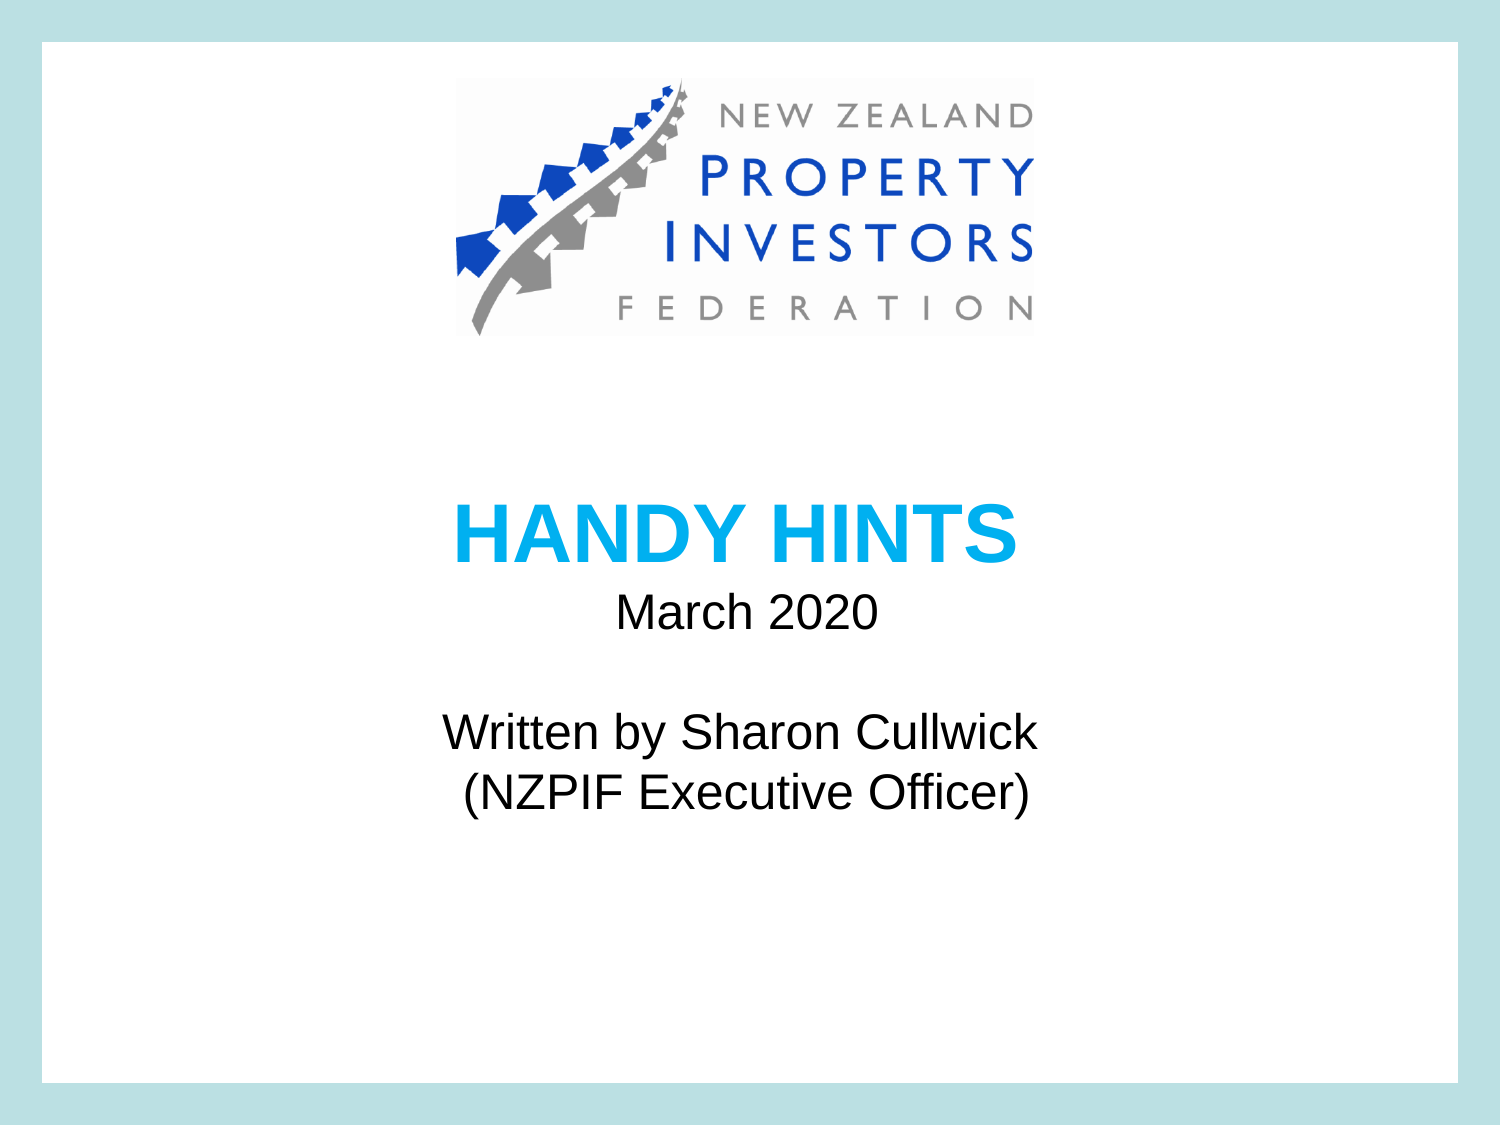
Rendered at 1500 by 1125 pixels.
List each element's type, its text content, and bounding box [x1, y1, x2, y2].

text_box [0, 0, 1500, 1125]
picture [455, 77, 1035, 336]
title Napier HANDY HINTS March 2020 Written by Sharon Cullwick (NZPIF Executive Officer) [103, 419, 1391, 799]
